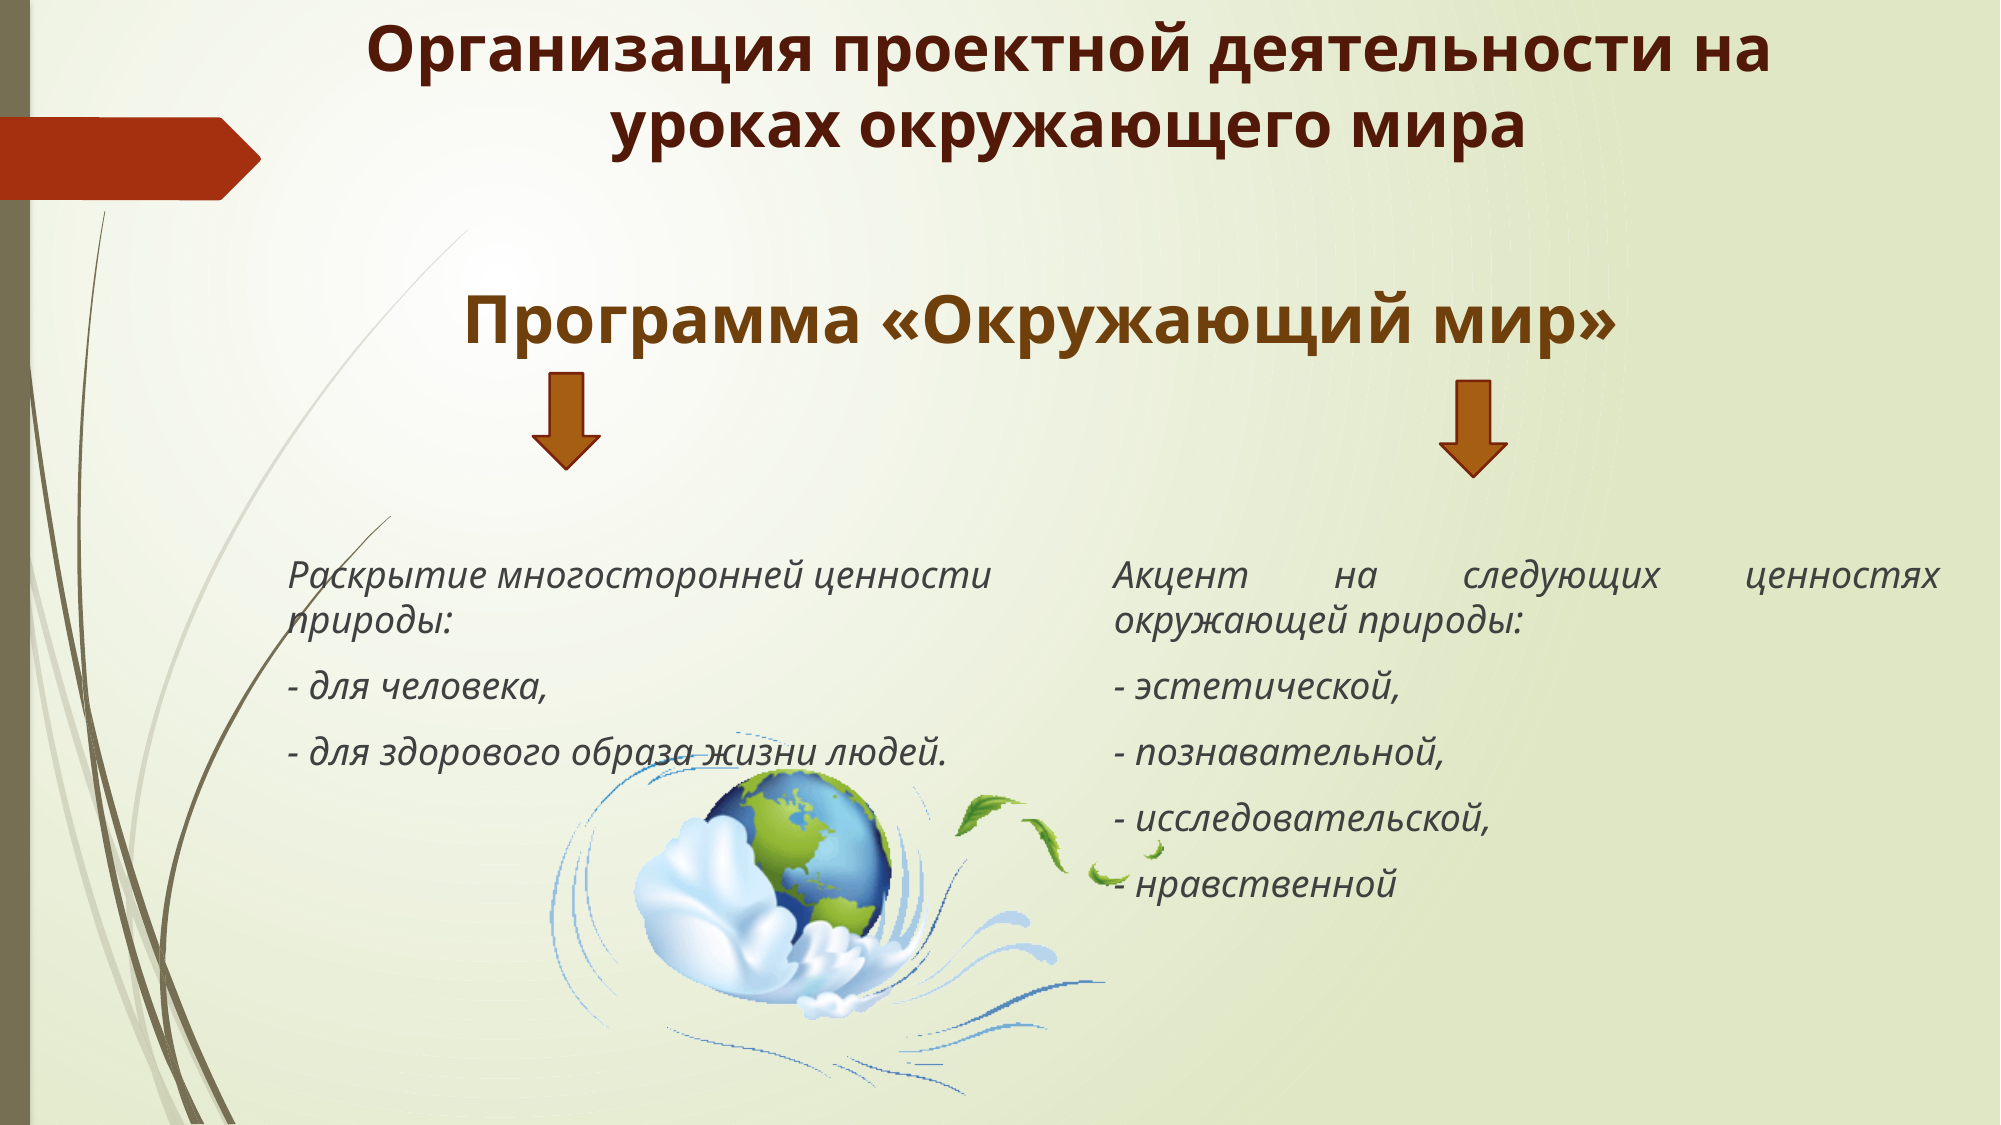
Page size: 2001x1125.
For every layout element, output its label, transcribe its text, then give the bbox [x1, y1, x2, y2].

list Раскрытие многосторонней ценности природы: - для человека, - для здорового образа жизни людей. Акцент на следующих ценностях окружающей природы: - эстетической, - познавательной, - исследовательской, - нравственной [272, 543, 1956, 1011]
text_box [1438, 379, 1509, 479]
title Организация проектной деятельности на уроках окружающего мира [338, 0, 1801, 211]
text_box Программа «Окружающий мир» [448, 269, 1652, 365]
text_box [531, 371, 601, 471]
picture [548, 724, 1164, 1106]
